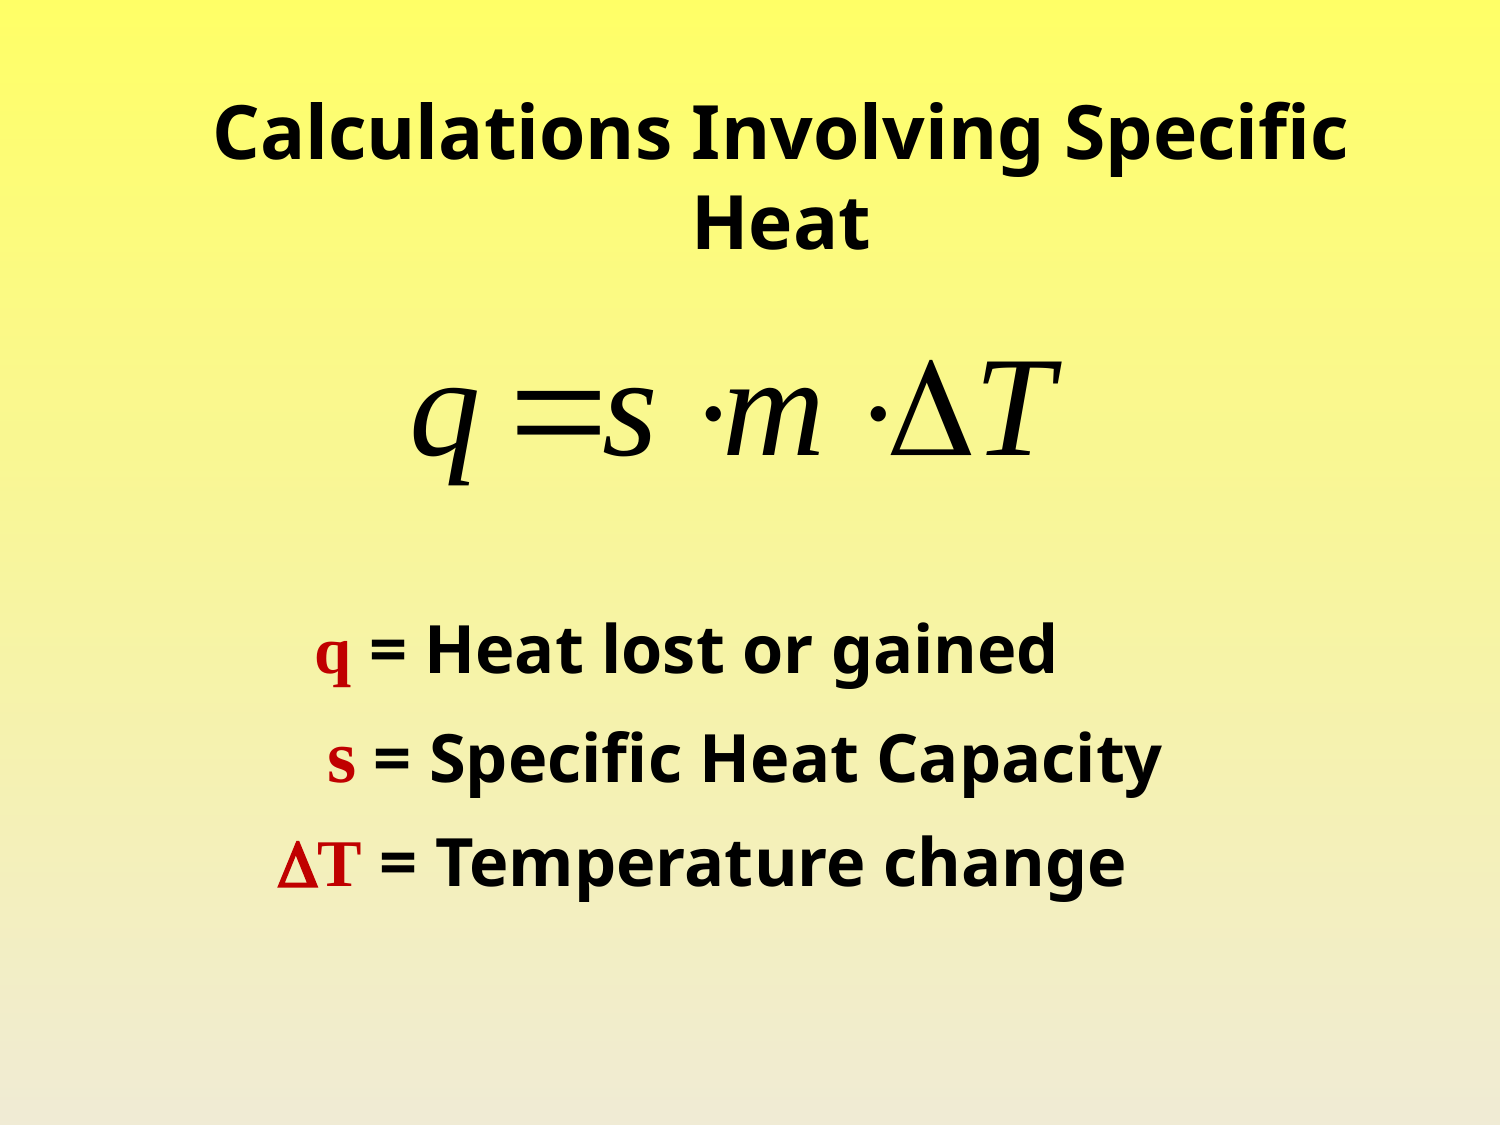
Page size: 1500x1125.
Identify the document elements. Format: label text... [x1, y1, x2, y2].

text_box s = Specific Heat Capacity [312, 699, 1363, 805]
text_box q = Heat lost or gained [300, 599, 1175, 695]
text_box T = Temperature change [262, 812, 1150, 908]
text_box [387, 324, 1101, 516]
title Calculations Involving Specific Heat [112, 99, 1451, 251]
